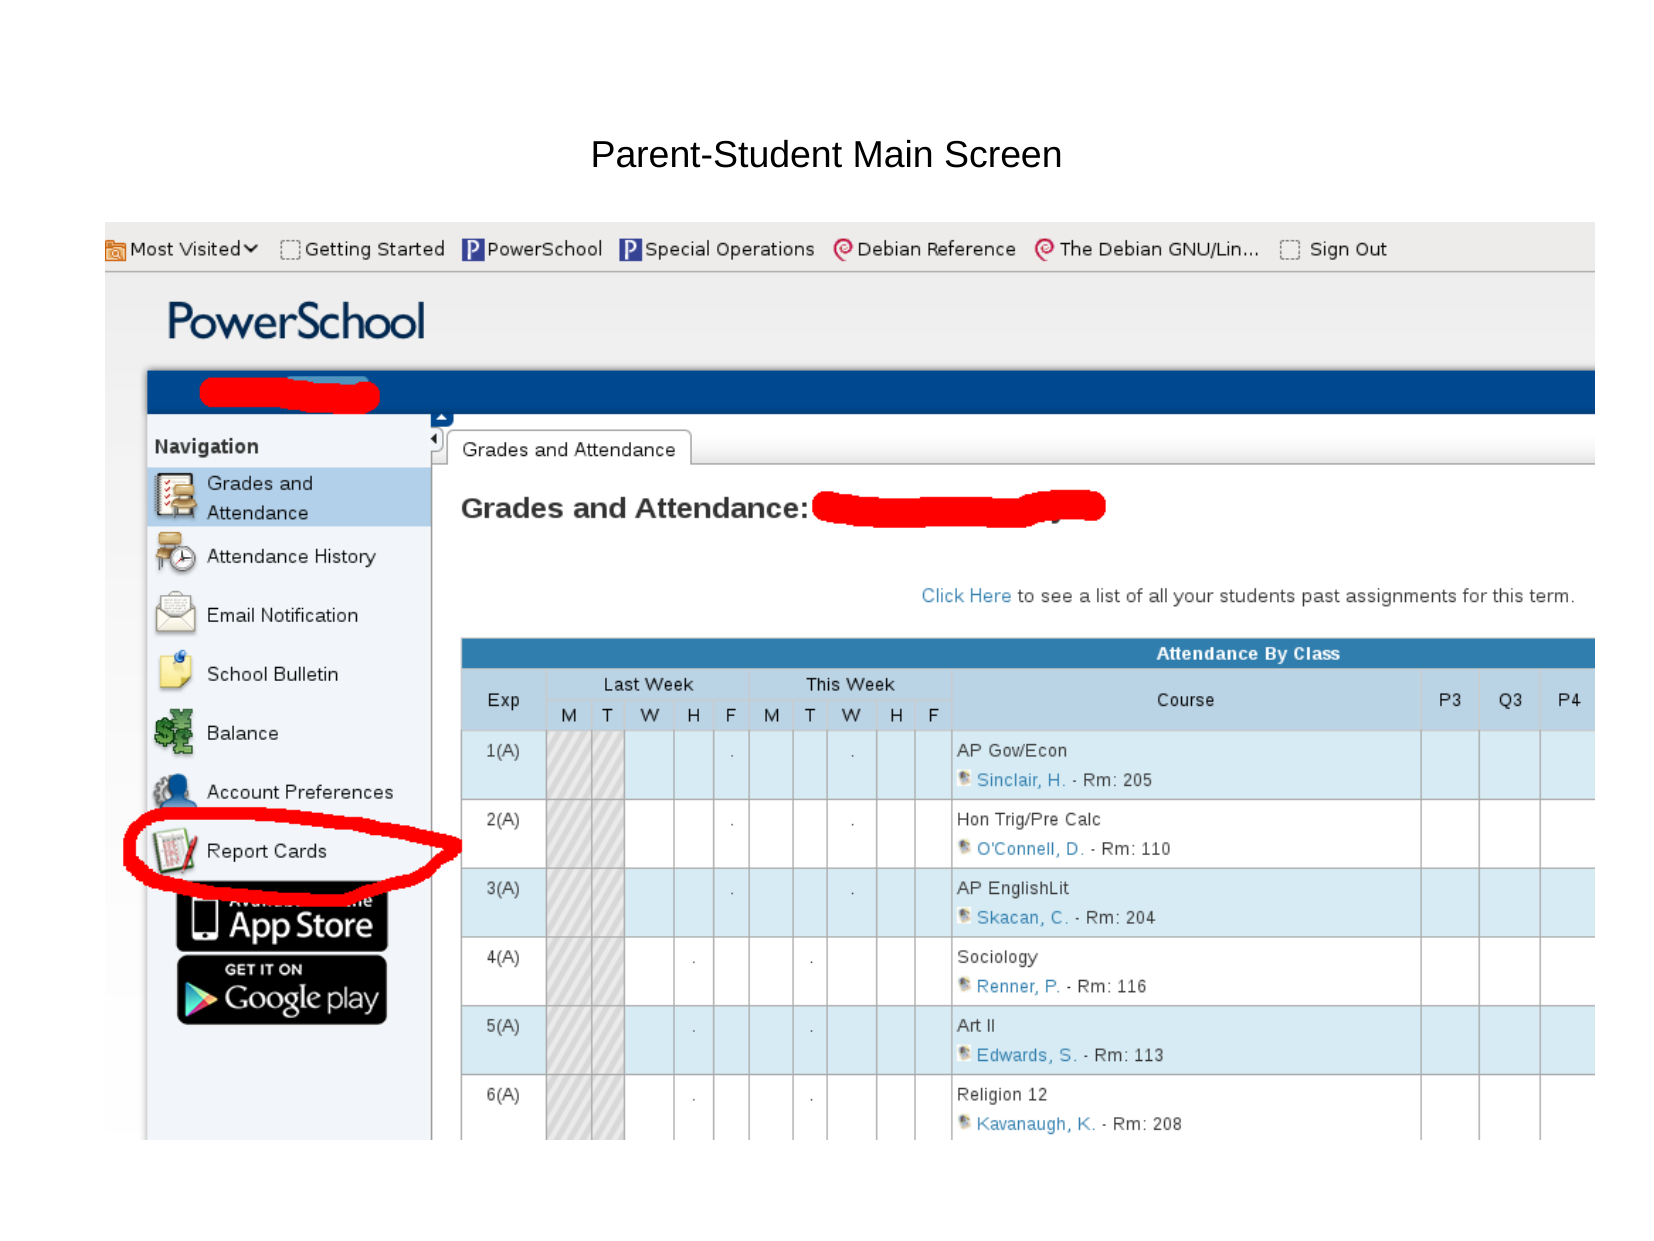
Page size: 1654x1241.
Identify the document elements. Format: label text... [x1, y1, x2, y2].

text_box Parent-Student Main Screen [82, 49, 1571, 257]
picture [104, 222, 1595, 1141]
